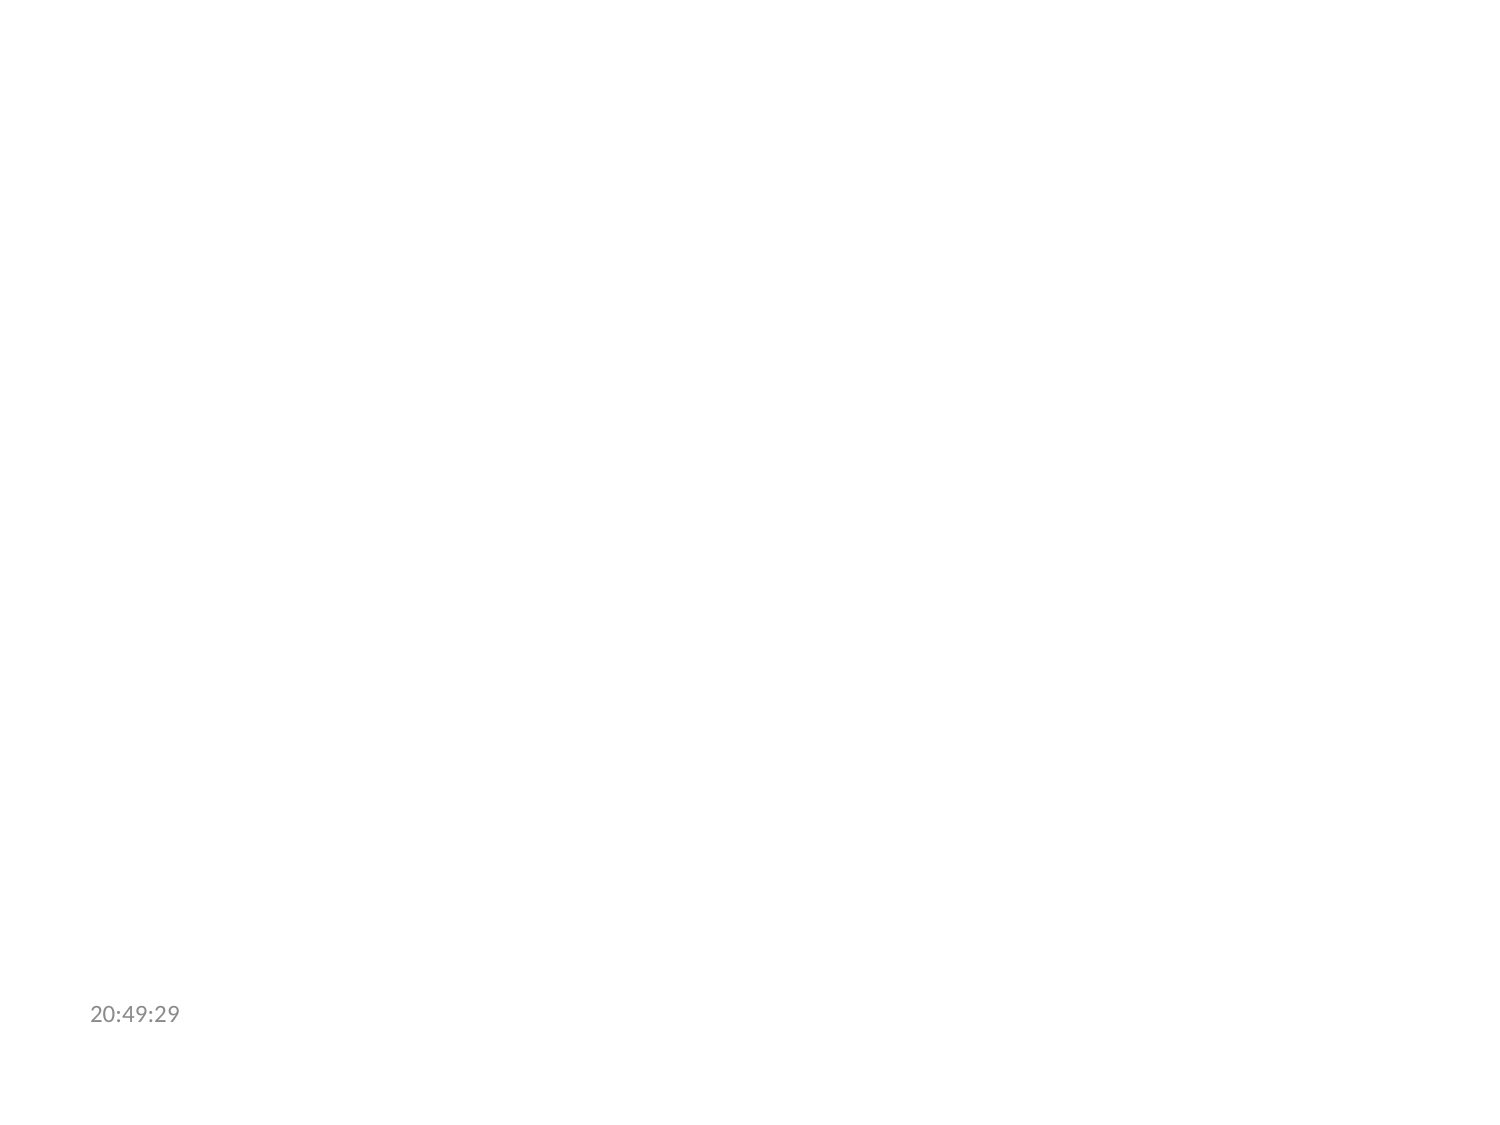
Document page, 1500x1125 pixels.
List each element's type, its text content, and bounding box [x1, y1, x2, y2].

text_box 15:35:09 [75, 982, 425, 1043]
